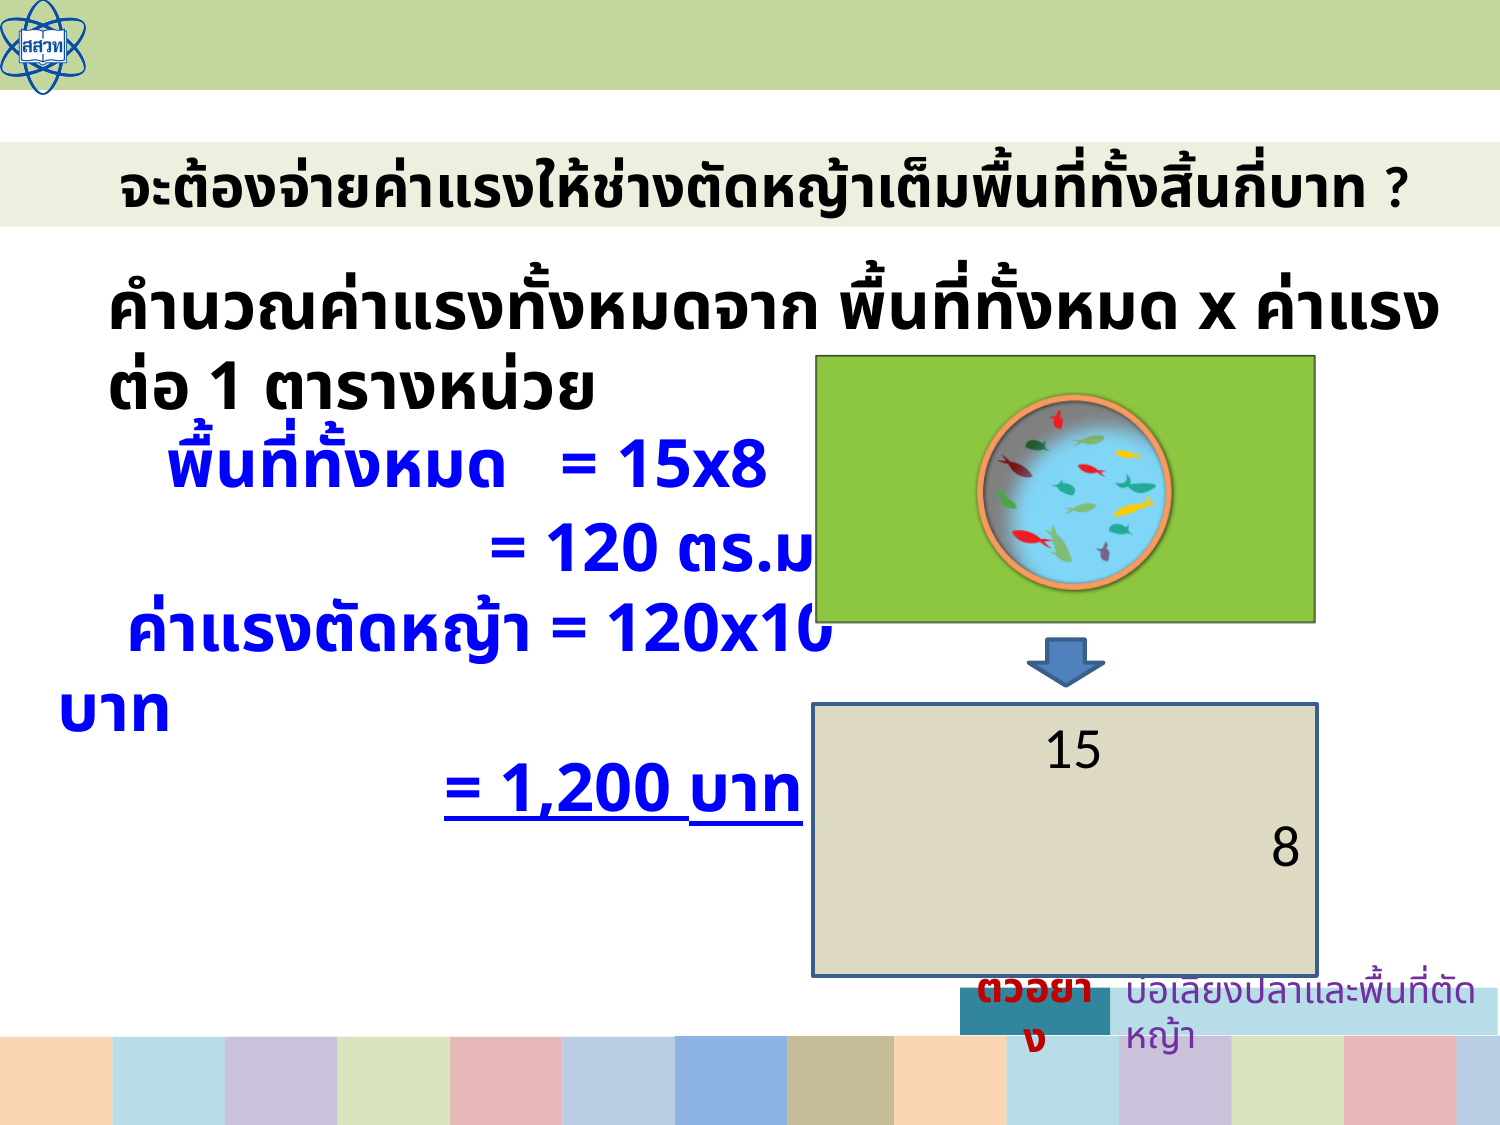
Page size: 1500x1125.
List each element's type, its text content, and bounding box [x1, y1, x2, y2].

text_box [812, 702, 1318, 977]
picture [0, 0, 86, 95]
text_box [959, 987, 1498, 1036]
text_box [1026, 637, 1106, 688]
text_box จะต้องจ่ายค่าแรงให้ช่างตัดหญ้าเต็มพื้นที่ทั้งสิ้นกี่บาท ? [0, 142, 1500, 227]
text_box คำนวณค่าแรงทั้งหมดจาก พื้นที่ทั้งหมด x ค่าแรงต่อ 1 ตารางหน่วย [92, 255, 1463, 547]
text_box พื้นที่ทั้งหมด = 15x8 = 120 ตร.ม. ค่าแรงตัดหญ้า = 120x10 บาท = 1,200 บาท [43, 397, 977, 902]
picture [812, 353, 1318, 626]
